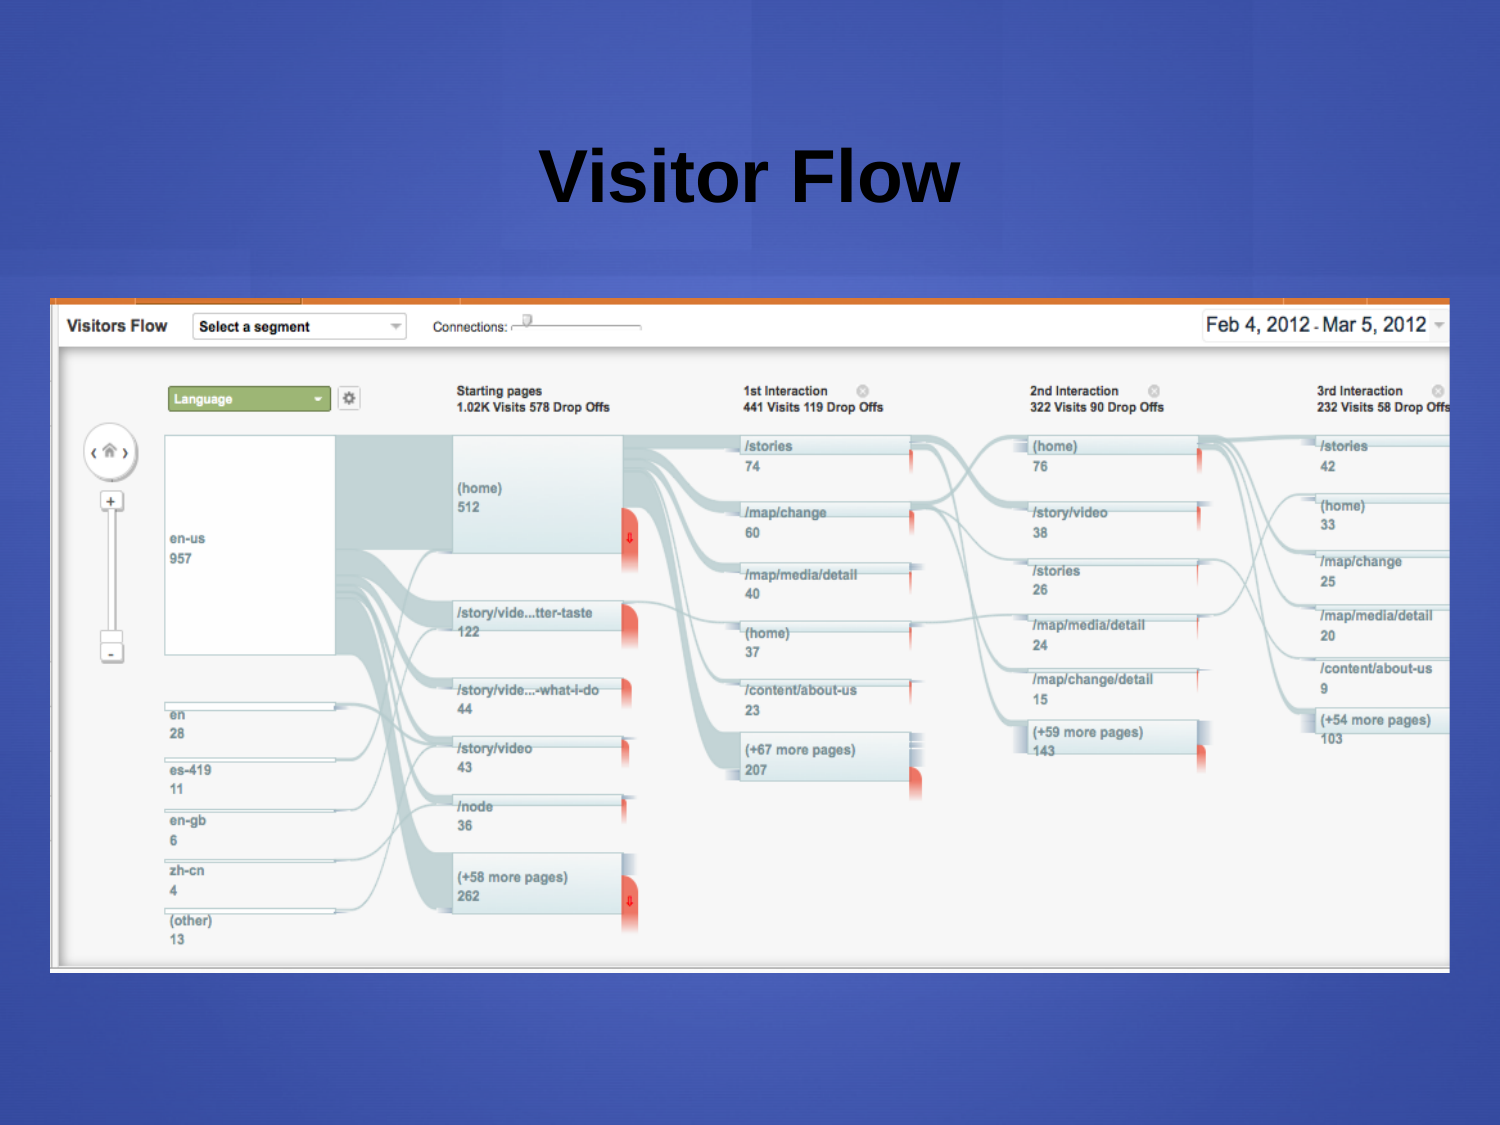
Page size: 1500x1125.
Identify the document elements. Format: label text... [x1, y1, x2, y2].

title Visitor Flow [75, 14, 1425, 233]
text_box [50, 298, 1450, 973]
